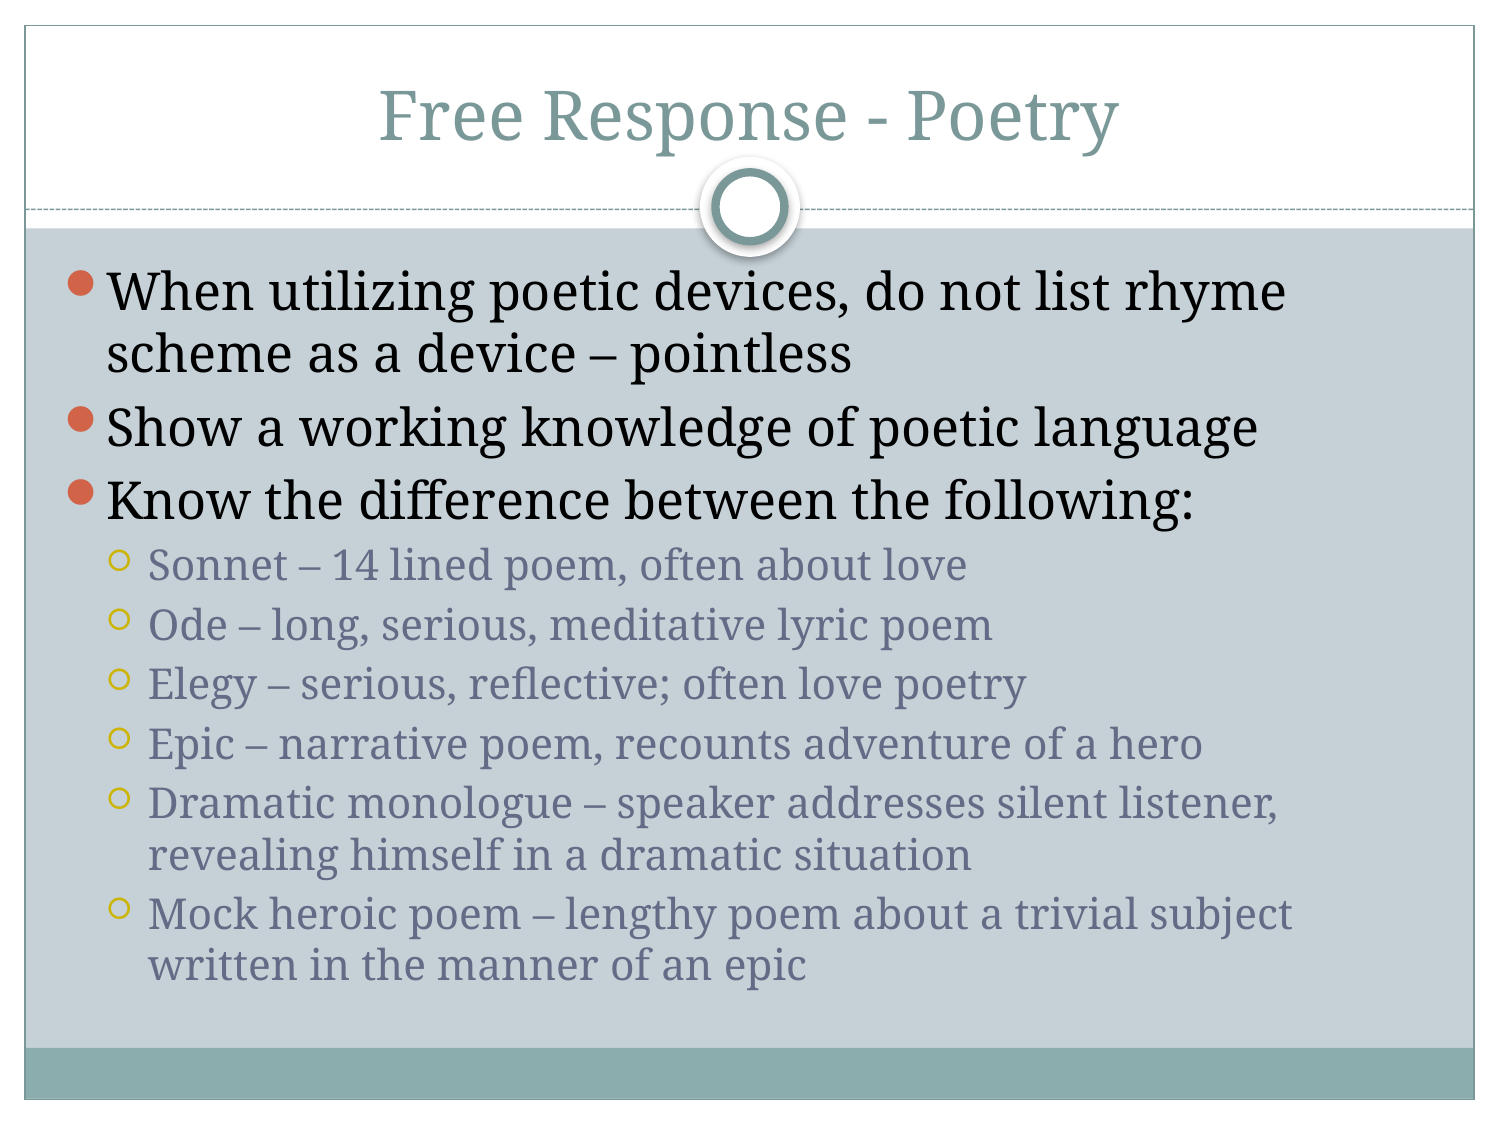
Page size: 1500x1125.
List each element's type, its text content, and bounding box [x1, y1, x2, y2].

title Free Response - Poetry [49, 37, 1450, 162]
list When utilizing poetic devices, do not list rhyme scheme as a device – pointless Show a working knowledge of poetic language Know the difference between the following: Sonnet – 14 lined poem, often about love Ode – long, serious, meditative lyric poem Elegy – serious, reflective; often love poetry Epic – narrative poem, recounts adventure of a hero Dramatic monologue – speaker addresses silent listener, revealing himself in a dramatic situation Mock heroic poem – lengthy poem about a trivial subject written in the manner of an epic [49, 250, 1445, 1001]
